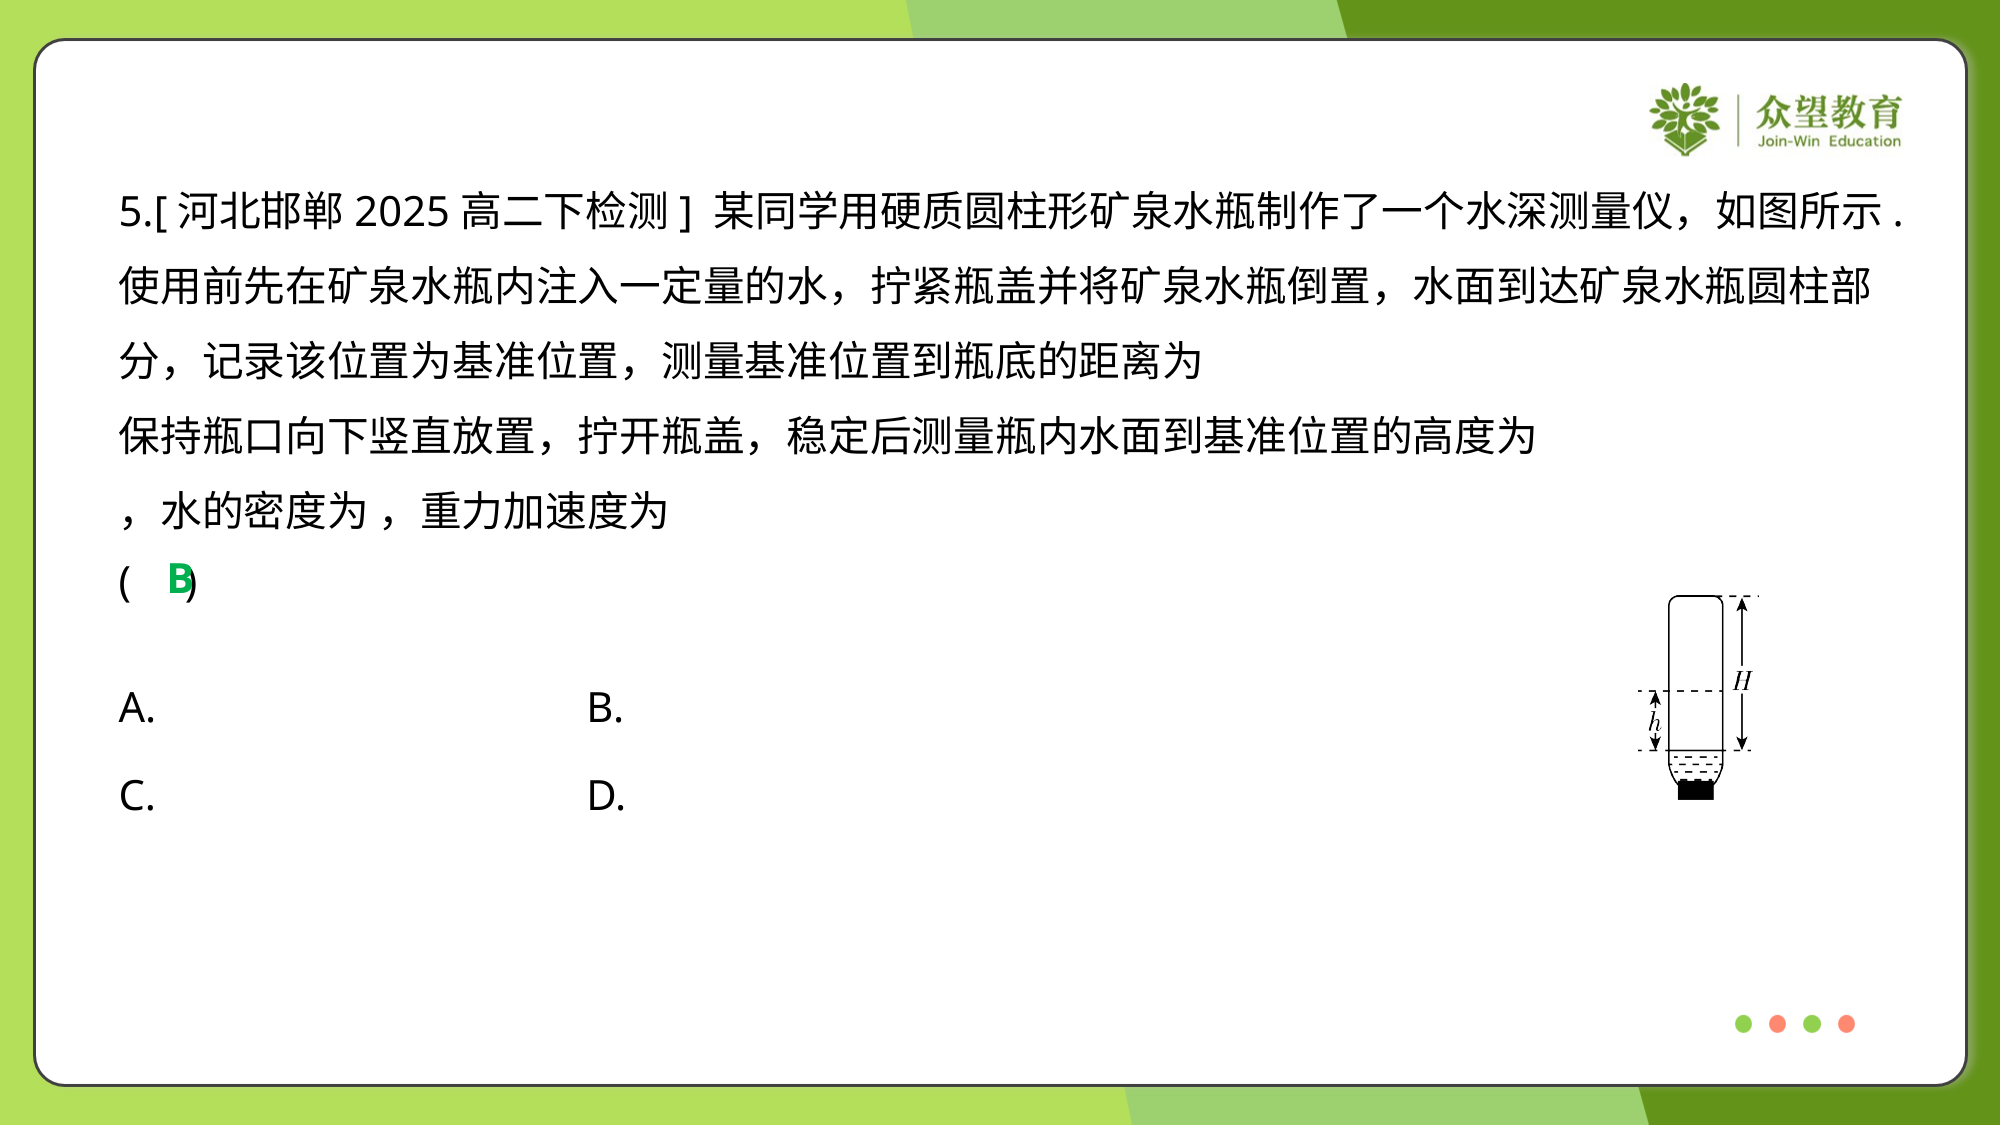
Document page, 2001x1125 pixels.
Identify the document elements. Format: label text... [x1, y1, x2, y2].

text_box B [151, 531, 210, 596]
picture [0, 0, 2000, 1125]
